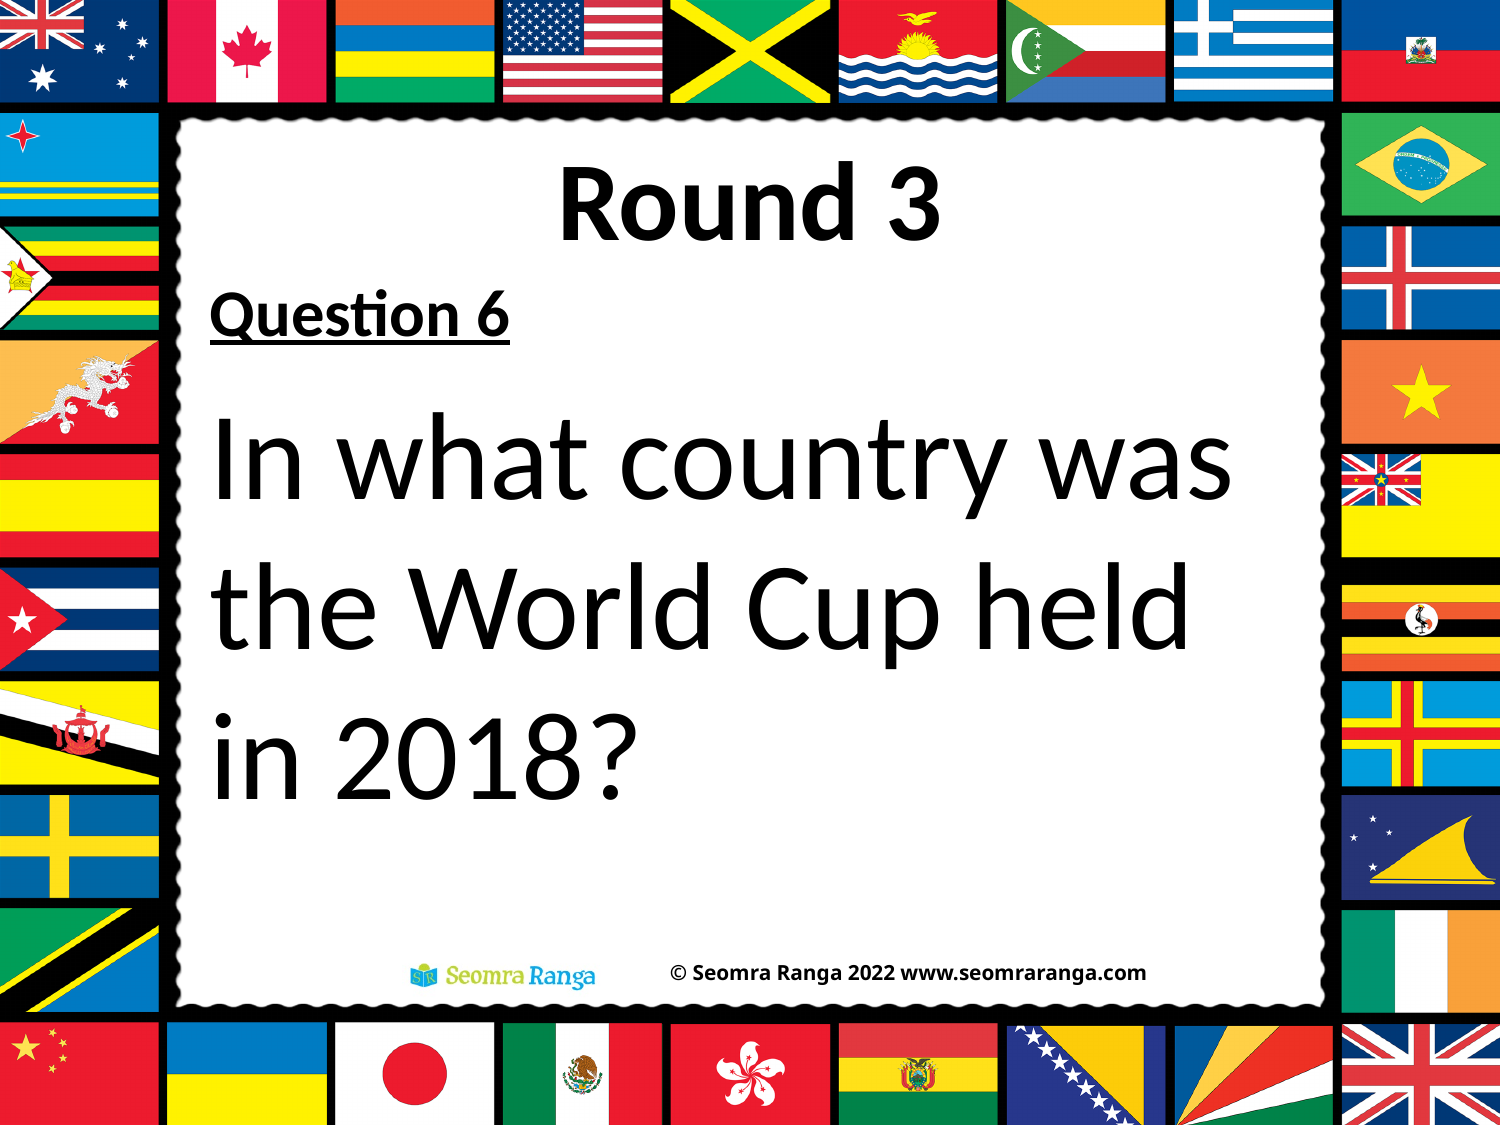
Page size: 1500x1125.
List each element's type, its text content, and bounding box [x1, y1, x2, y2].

list Question 6 In what country was the World Cup held in 2018? [194, 261, 1306, 953]
picture [10, 122, 36, 150]
picture [0, 0, 1500, 1125]
title Round 3 [183, 101, 1317, 290]
text_box © Seomra Ranga 2022 www.seomraranga.com [631, 953, 1187, 993]
